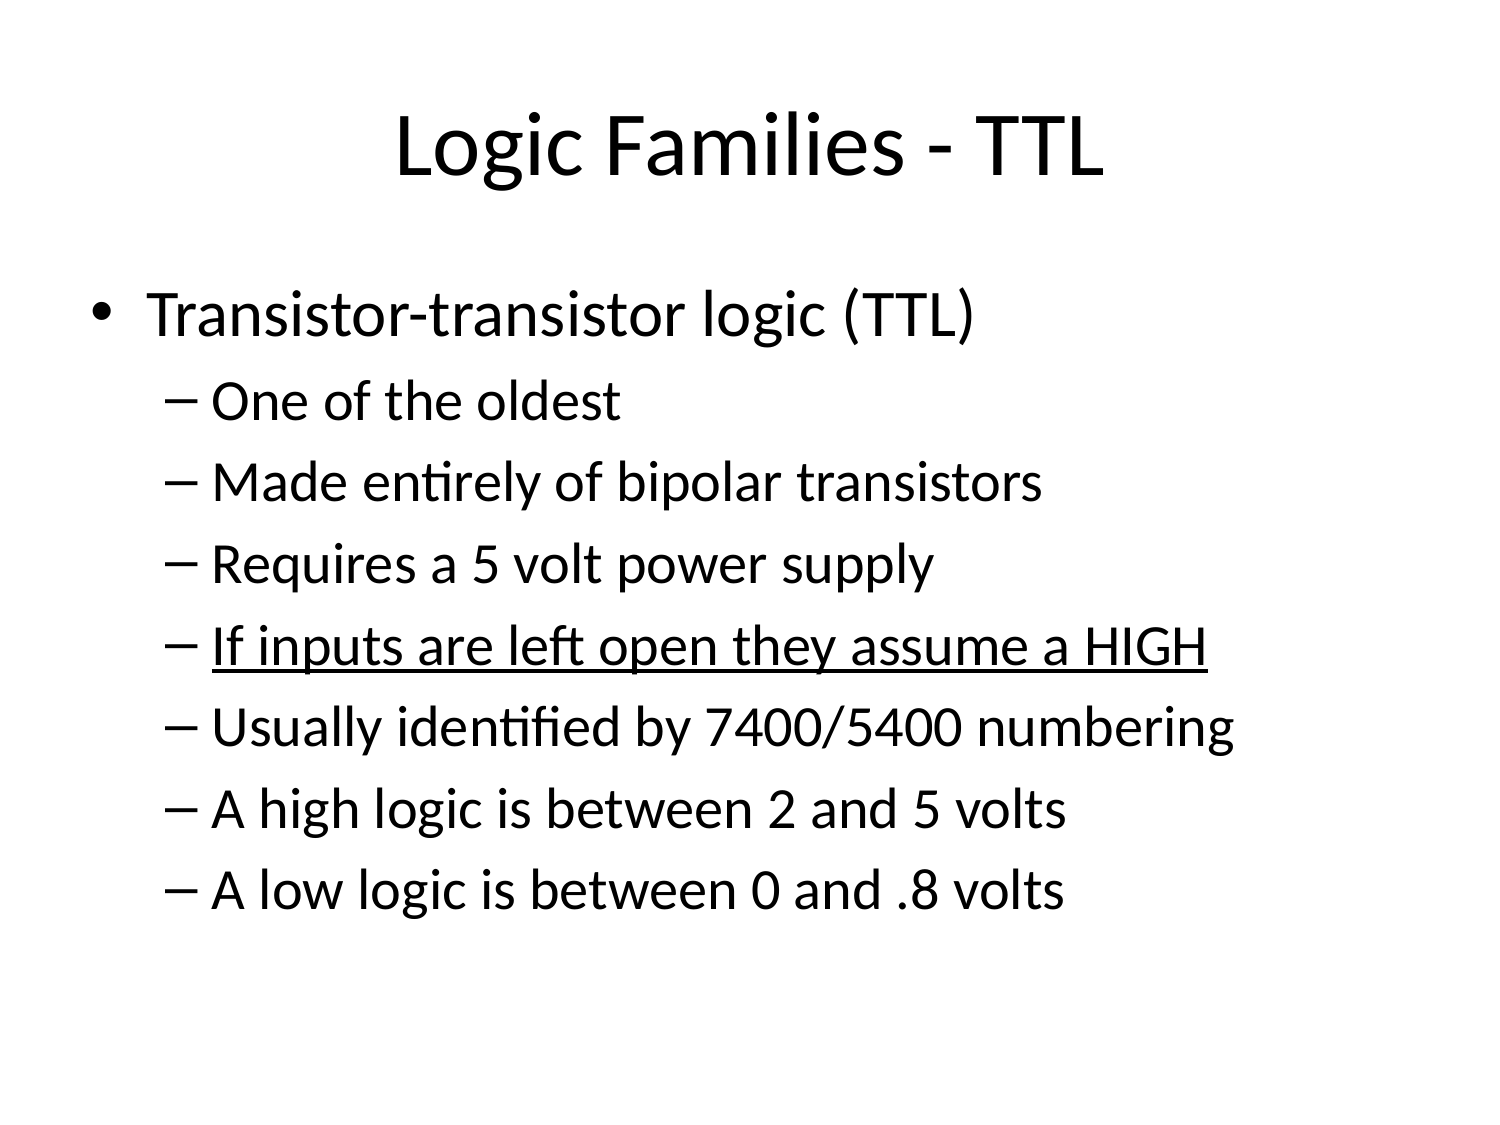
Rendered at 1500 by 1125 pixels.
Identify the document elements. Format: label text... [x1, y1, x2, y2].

title Logic Families - TTL [75, 45, 1425, 233]
list Transistor-transistor logic (TTL) One of the oldest Made entirely of bipolar transistors Requires a 5 volt power supply If inputs are left open they assume a HIGH Usually identified by 7400/5400 numbering A high logic is between 2 and 5 volts A low logic is between 0 and .8 volts [75, 262, 1425, 1005]
